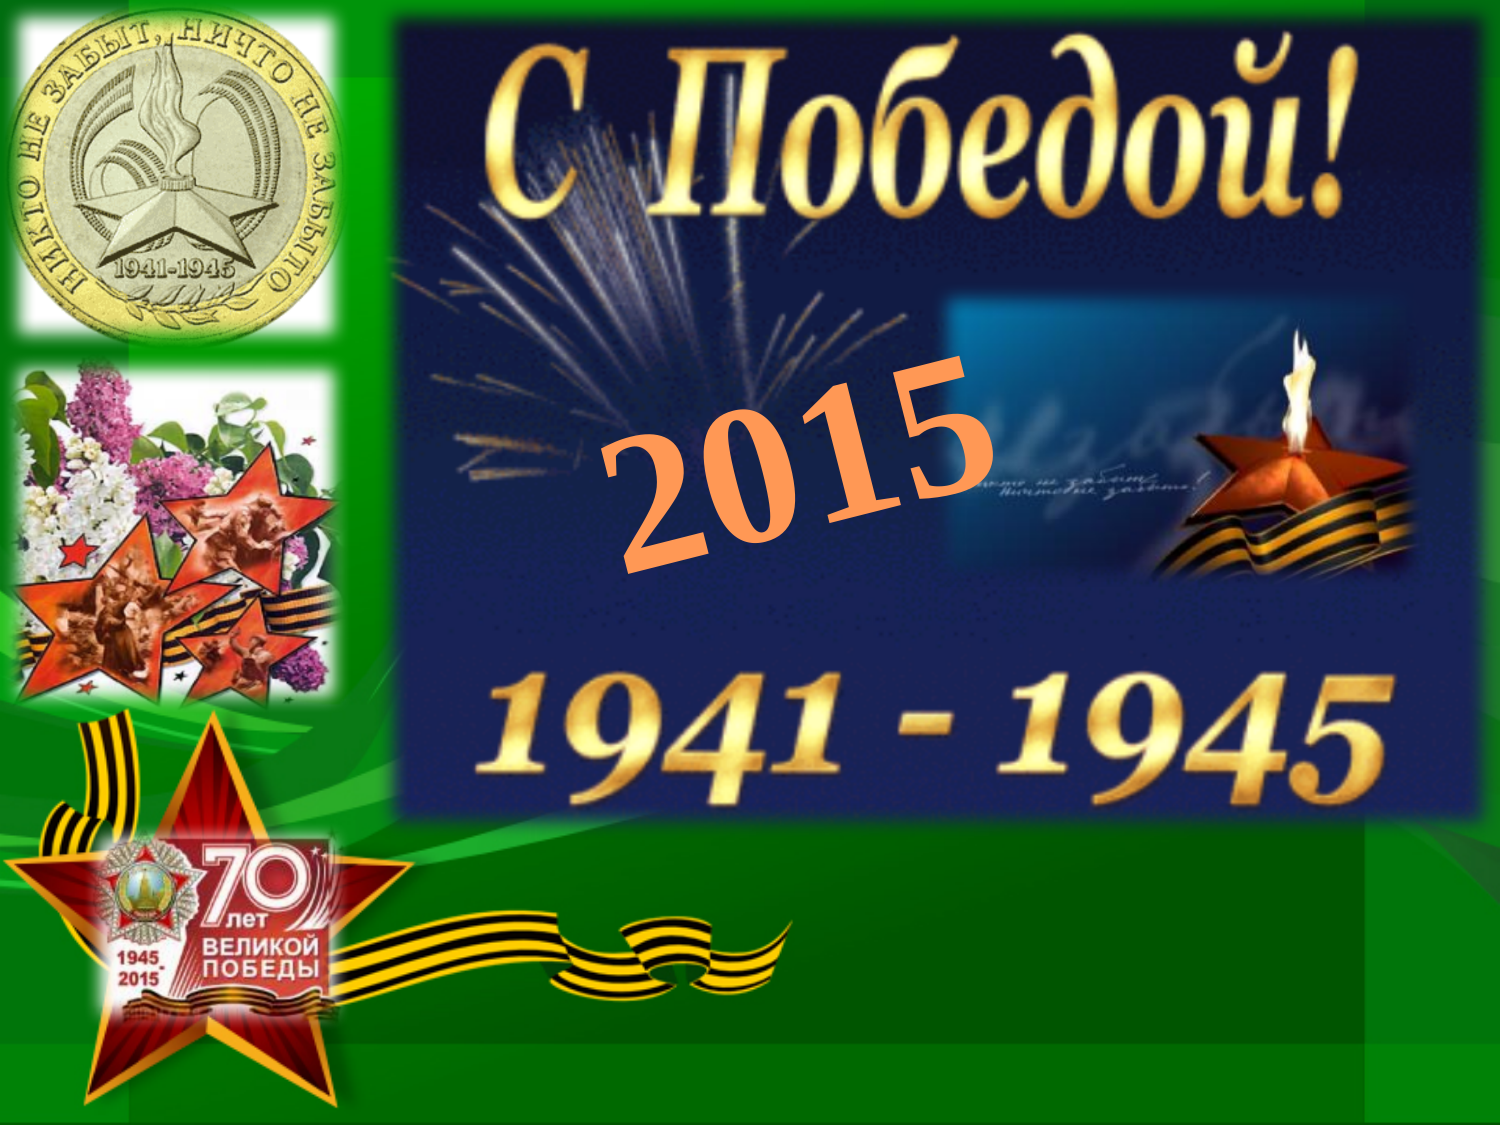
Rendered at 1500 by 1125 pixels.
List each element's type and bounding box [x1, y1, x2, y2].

picture [925, 280, 1426, 588]
list [374, 0, 1500, 840]
picture [0, 0, 1500, 1125]
